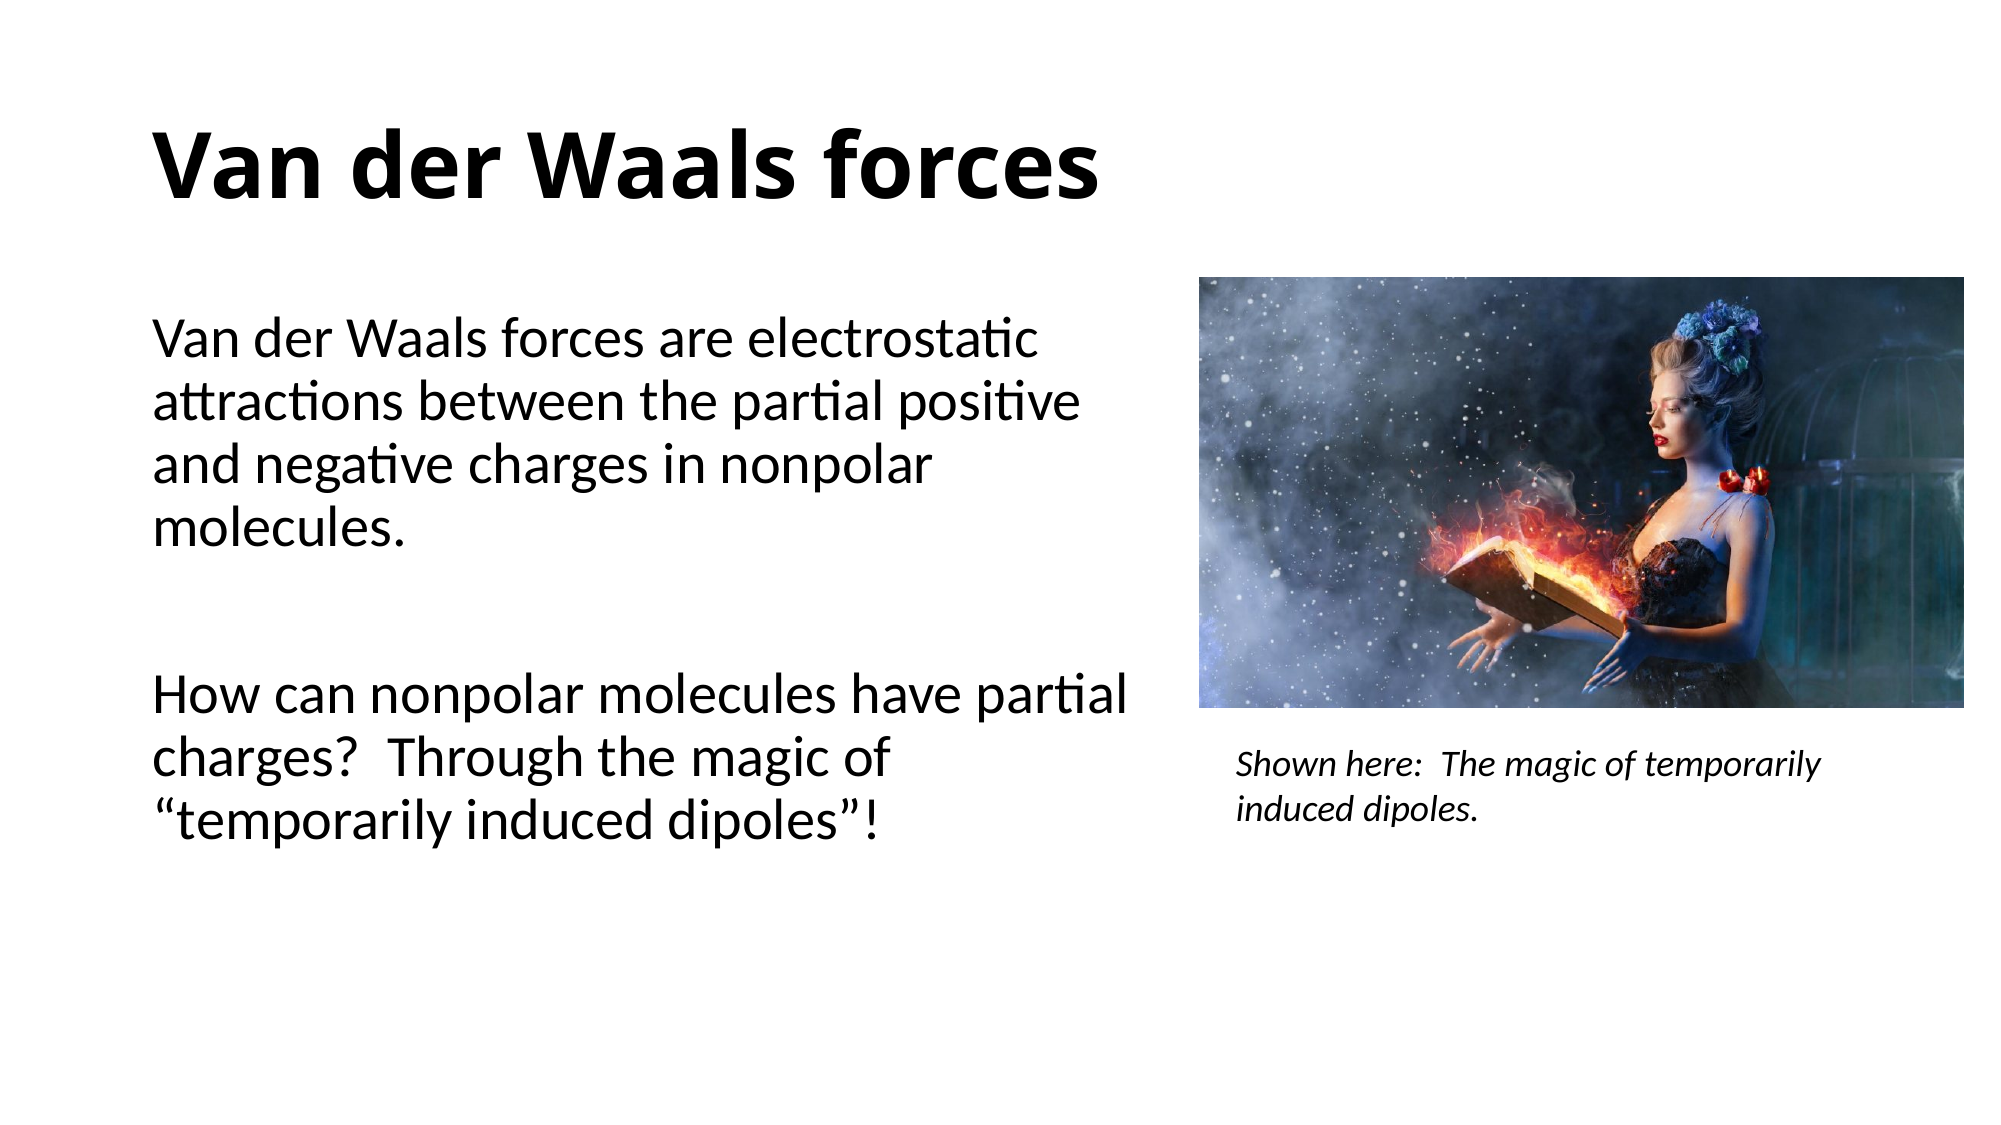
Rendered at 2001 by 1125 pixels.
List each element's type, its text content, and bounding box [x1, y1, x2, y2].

title Van der Waals forces [137, 59, 1863, 278]
picture [1199, 277, 1964, 708]
text_box Shown here: The magic of temporarily induced dipoles. [1221, 731, 1929, 836]
list Van der Waals forces are electrostatic attractions between the partial positive and negative charges in nonpolar molecules. How can nonpolar molecules have partial charges? Through the magic of “temporarily induced dipoles”! [137, 299, 1182, 1014]
